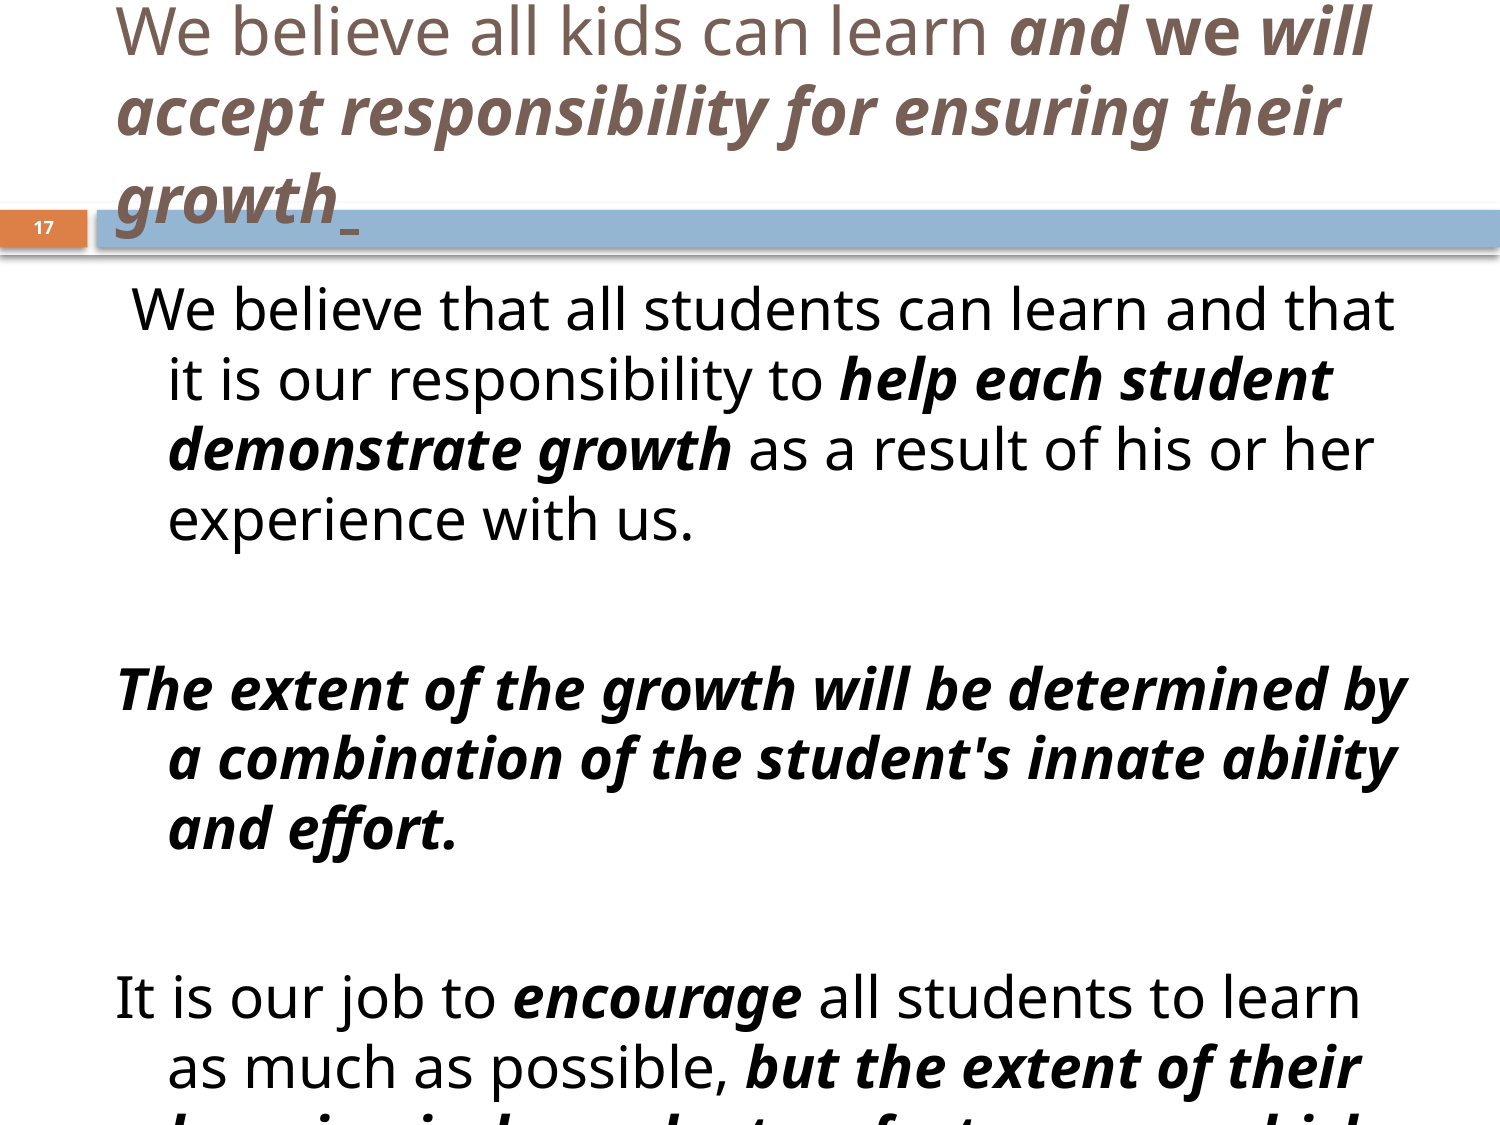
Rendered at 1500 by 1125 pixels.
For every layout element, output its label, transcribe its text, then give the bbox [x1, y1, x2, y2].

title We believe all kids can learn and we will accept responsibility for ensuring their growth [100, 37, 1439, 201]
slide_number 17 [0, 208, 88, 249]
list We believe that all students can learn and that it is our responsibility to help each student demonstrate growth as a result of his or her experience with us. The extent of the growth will be determined by a combination of the student's innate ability and effort. It is our job to encourage all students to learn as much as possible, but the extent of their learning is dependent on factors over which we have little control. [100, 262, 1439, 1001]
